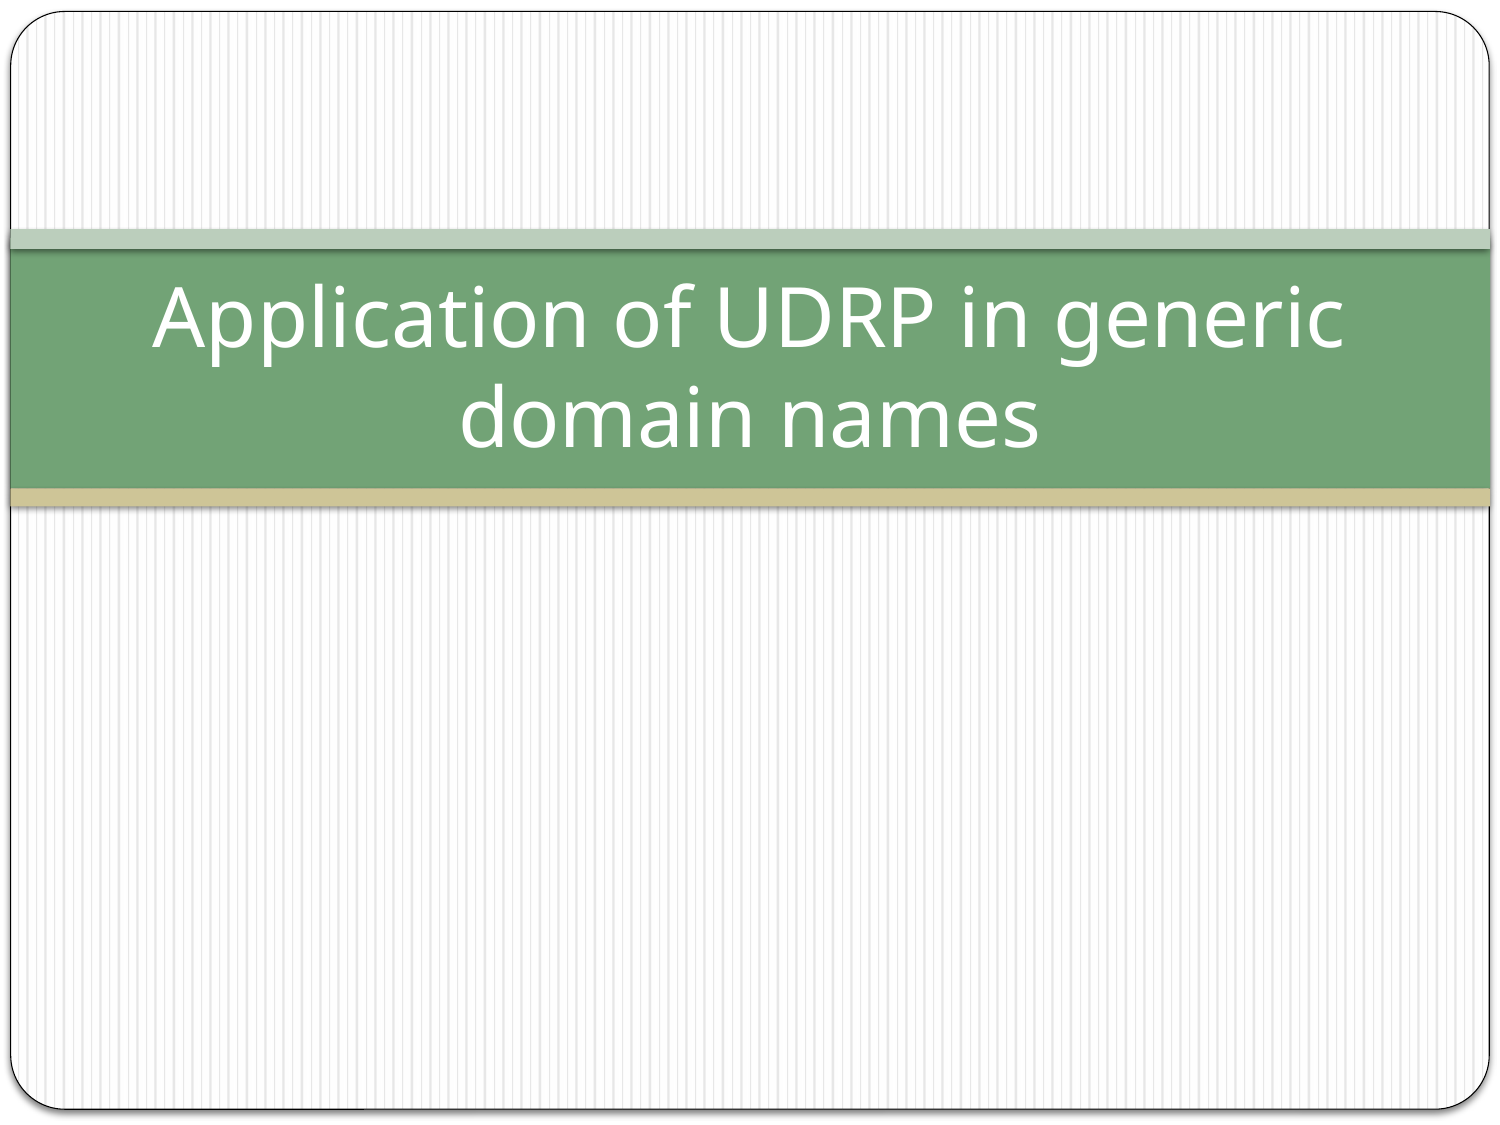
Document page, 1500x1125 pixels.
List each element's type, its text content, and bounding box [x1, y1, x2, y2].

title Application of UDRP in generic domain names [75, 247, 1425, 489]
